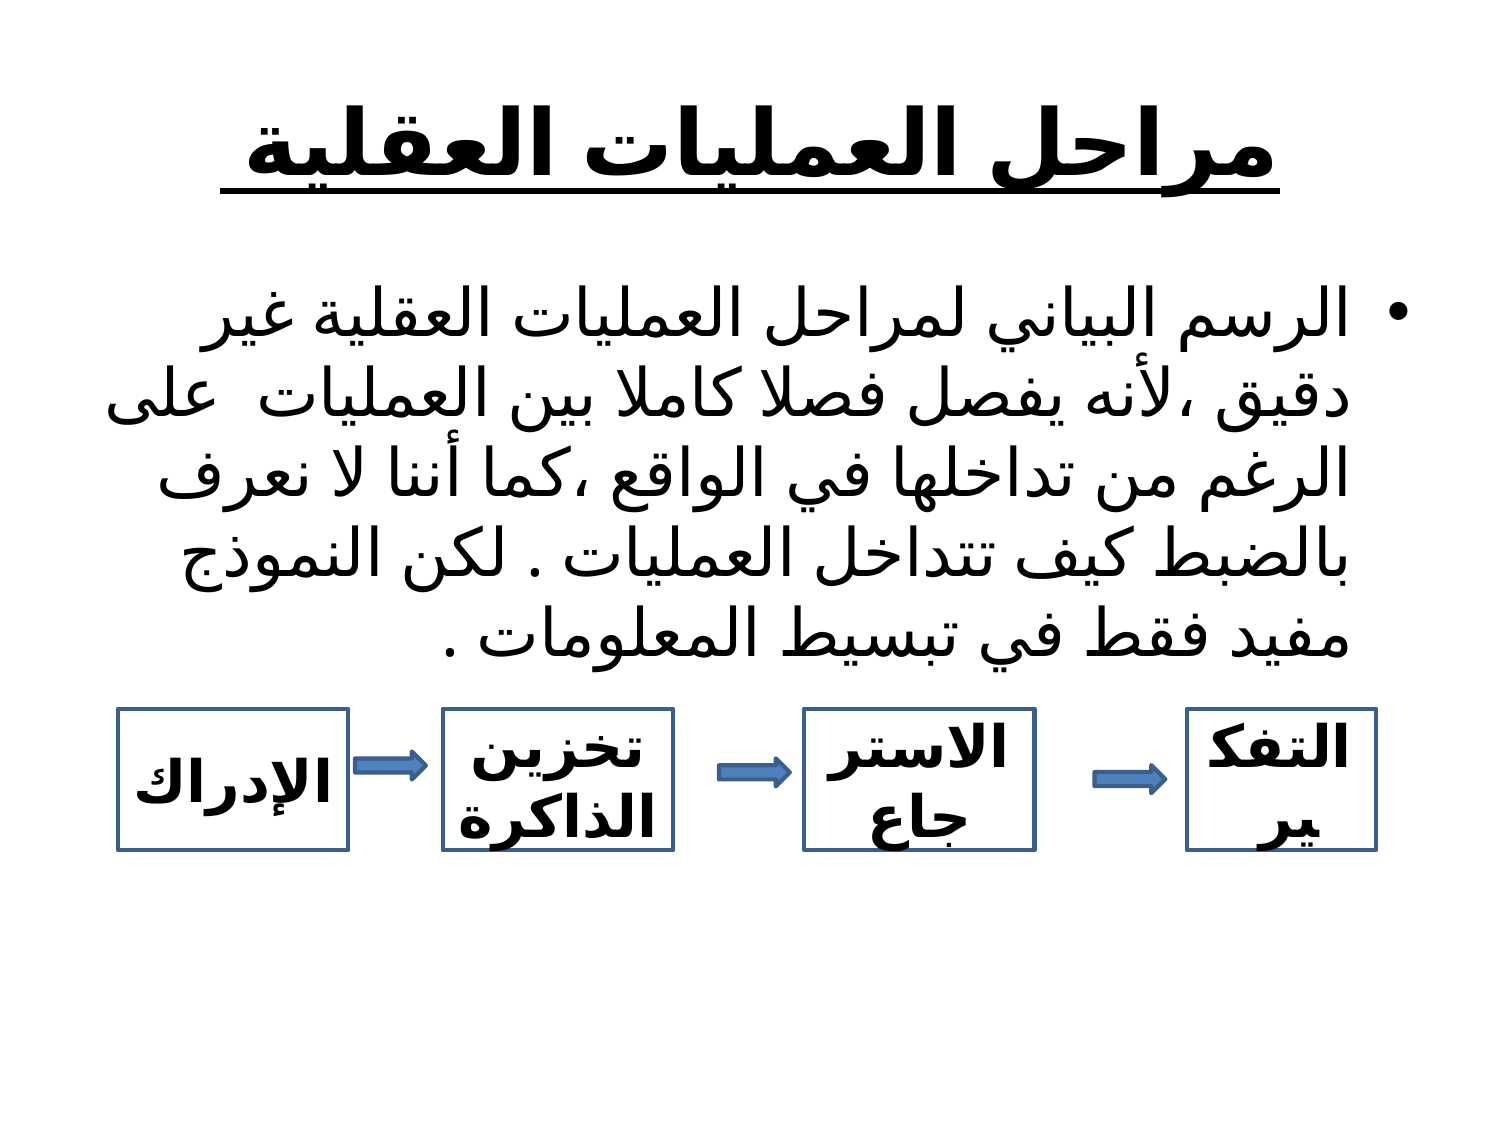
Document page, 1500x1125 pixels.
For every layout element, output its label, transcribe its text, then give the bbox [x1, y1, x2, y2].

text_box [1092, 763, 1168, 796]
text_box الإدراك [116, 707, 350, 852]
text_box الاسترجاع [802, 707, 1037, 852]
text_box [716, 756, 792, 789]
list الرسم البياني لمراحل العمليات العقلية غير دقيق ،لأنه يفصل فصلا كاملا بين العمليات على الرغم من تداخلها في الواقع ،كما أننا لا نعرف بالضبط كيف تتداخل العمليات . لكن النموذج مفيد فقط في تبسيط المعلومات . [75, 262, 1425, 1005]
text_box التفكير [1185, 707, 1378, 852]
text_box [352, 749, 428, 782]
text_box تخزين الذاكرة [441, 707, 675, 852]
title مراحل العمليات العقلية [75, 45, 1425, 233]
